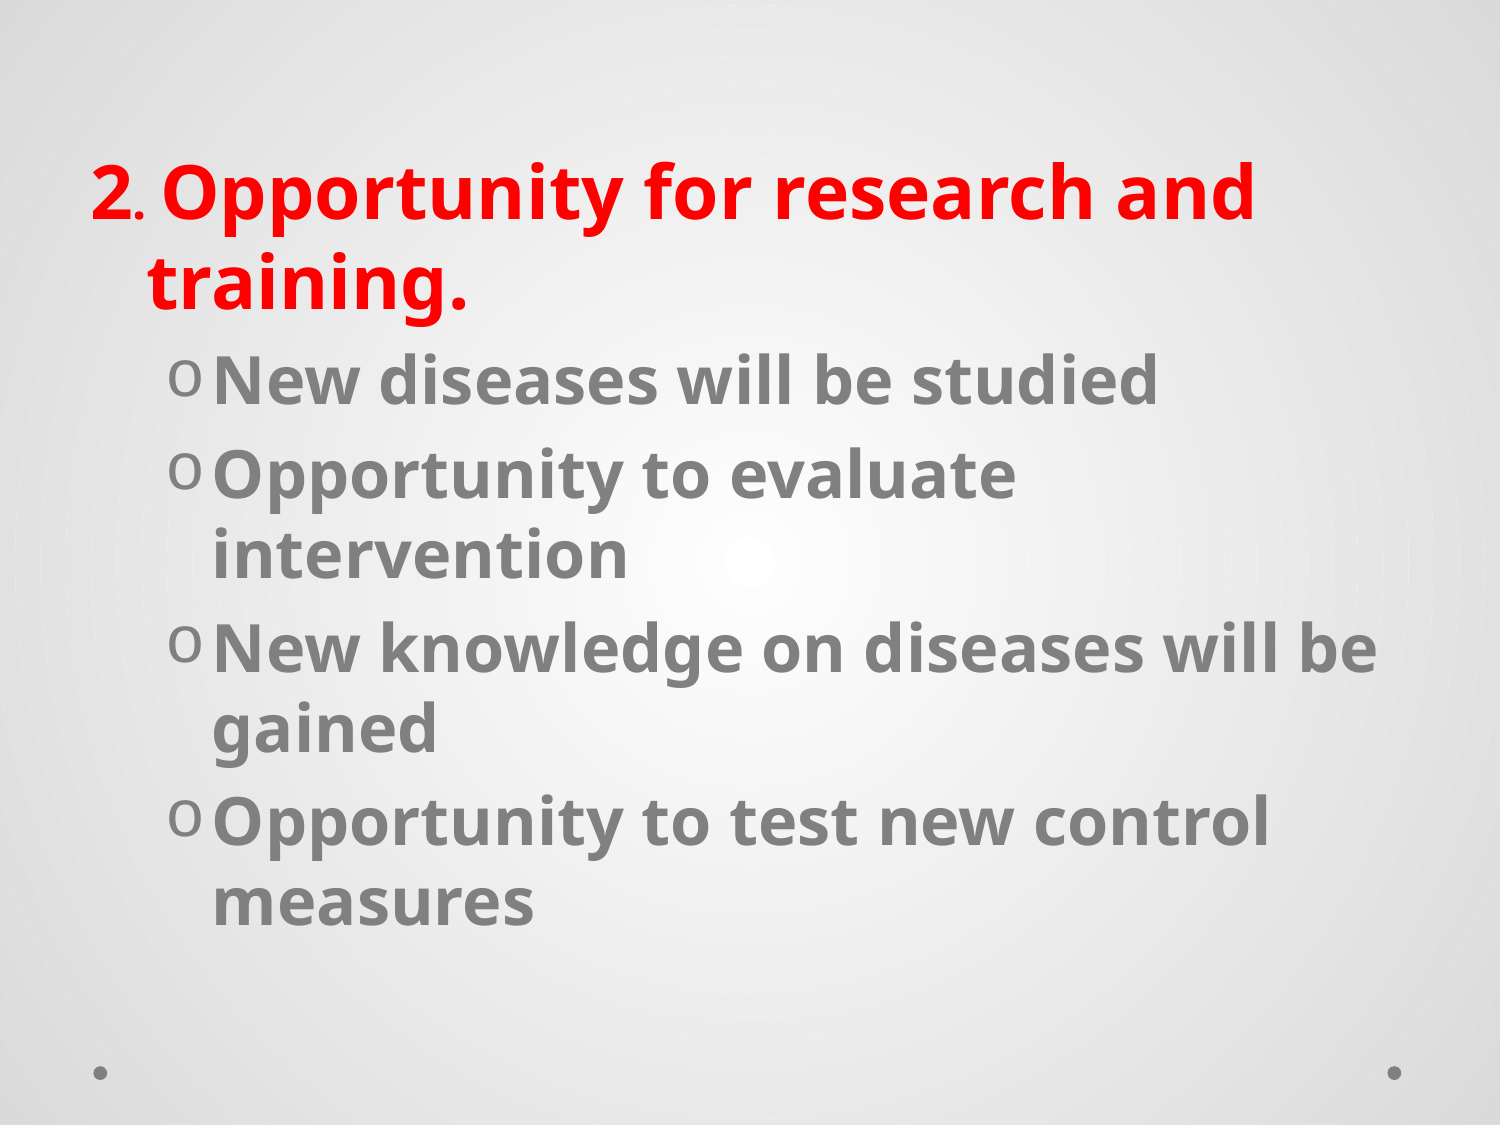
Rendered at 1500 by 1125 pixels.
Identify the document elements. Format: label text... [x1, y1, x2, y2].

list 2. Opportunity for research and training. New diseases will be studied Opportunity to evaluate intervention New knowledge on diseases will be gained Opportunity to test new control measures [75, 137, 1425, 1005]
